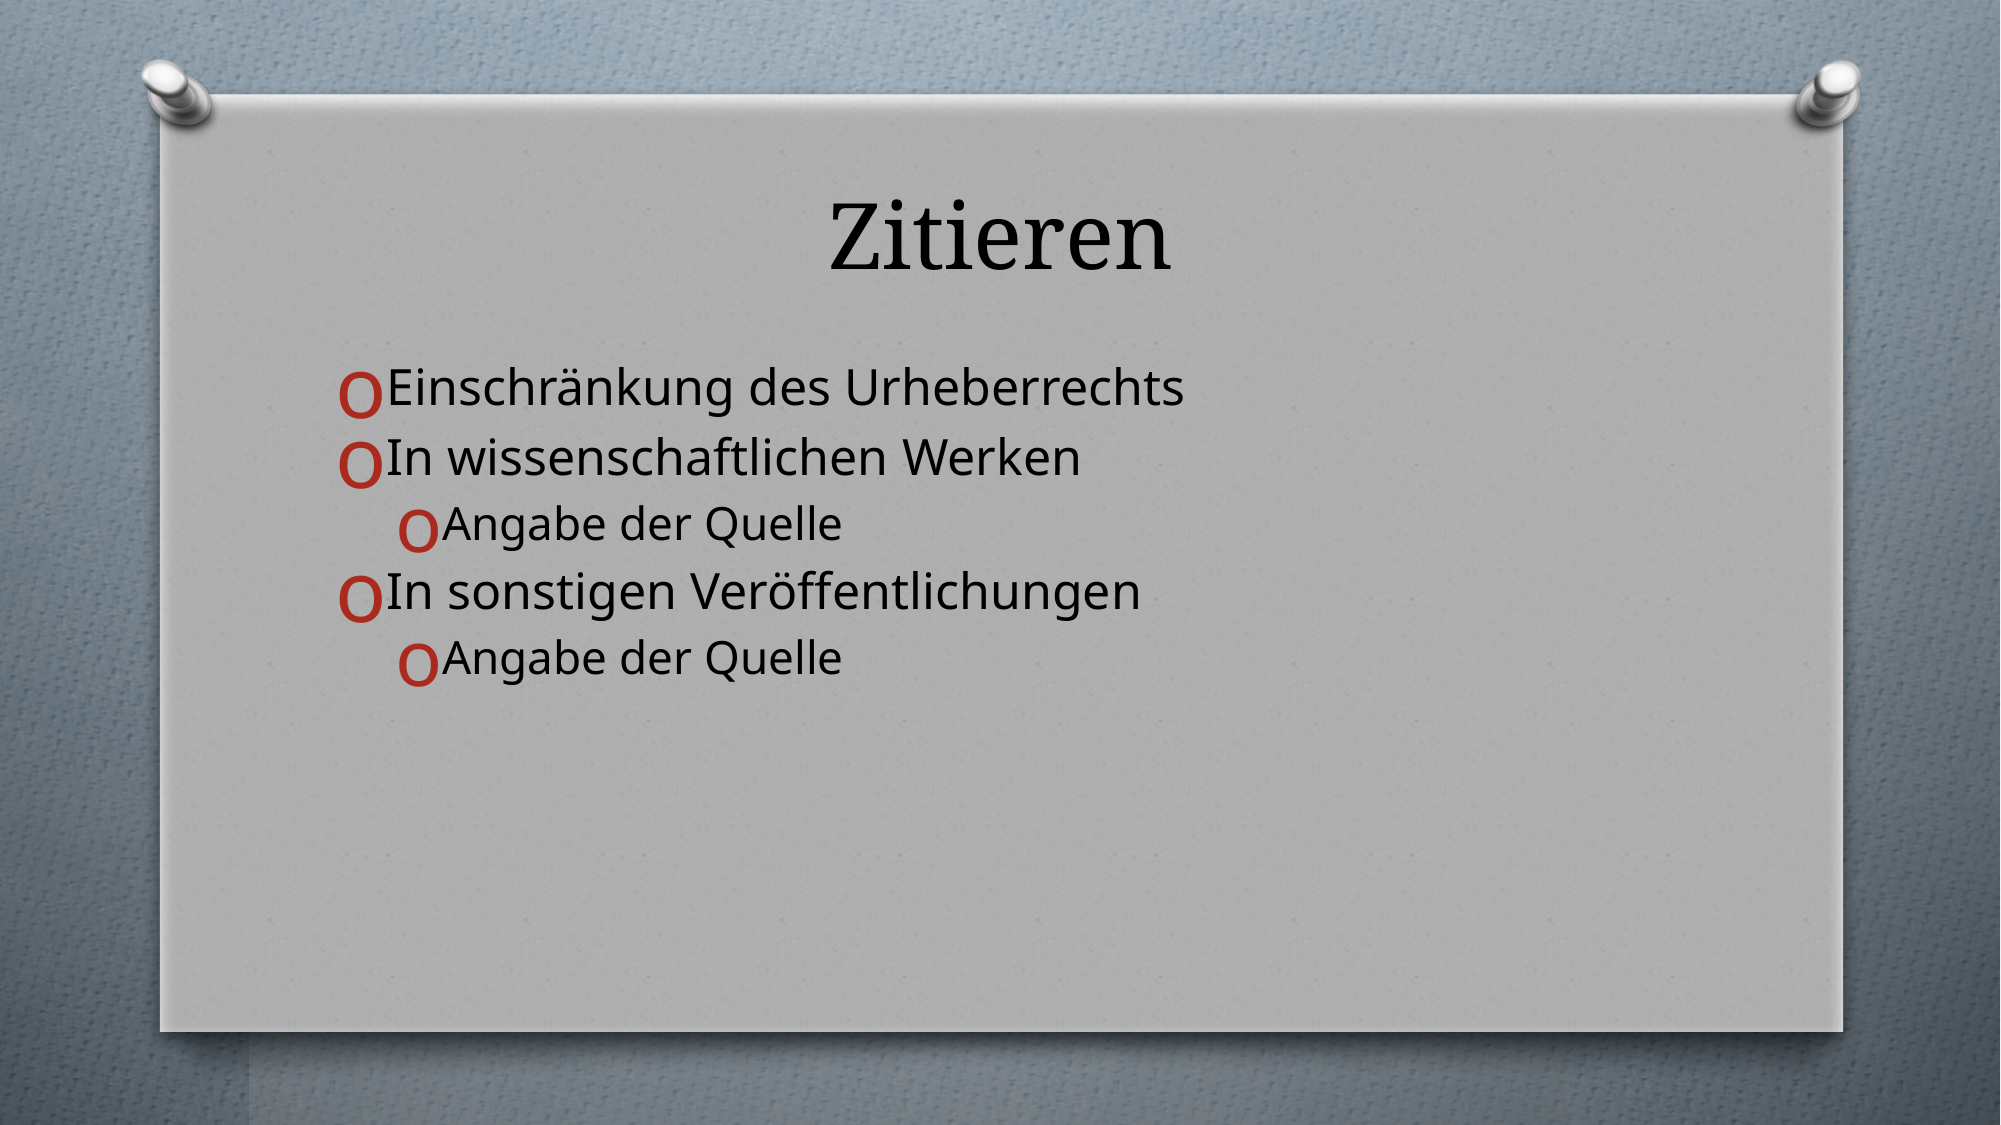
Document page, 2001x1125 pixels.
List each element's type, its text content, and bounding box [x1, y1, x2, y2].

picture [1764, 30, 1911, 161]
picture [107, 24, 256, 158]
title Zitieren [239, 134, 1763, 332]
list Einschränkung des Urheberrechts In wissenschaftlichen Werken Angabe der Quelle In sonstigen Veröffentlichungen Angabe der Quelle [320, 347, 1676, 939]
